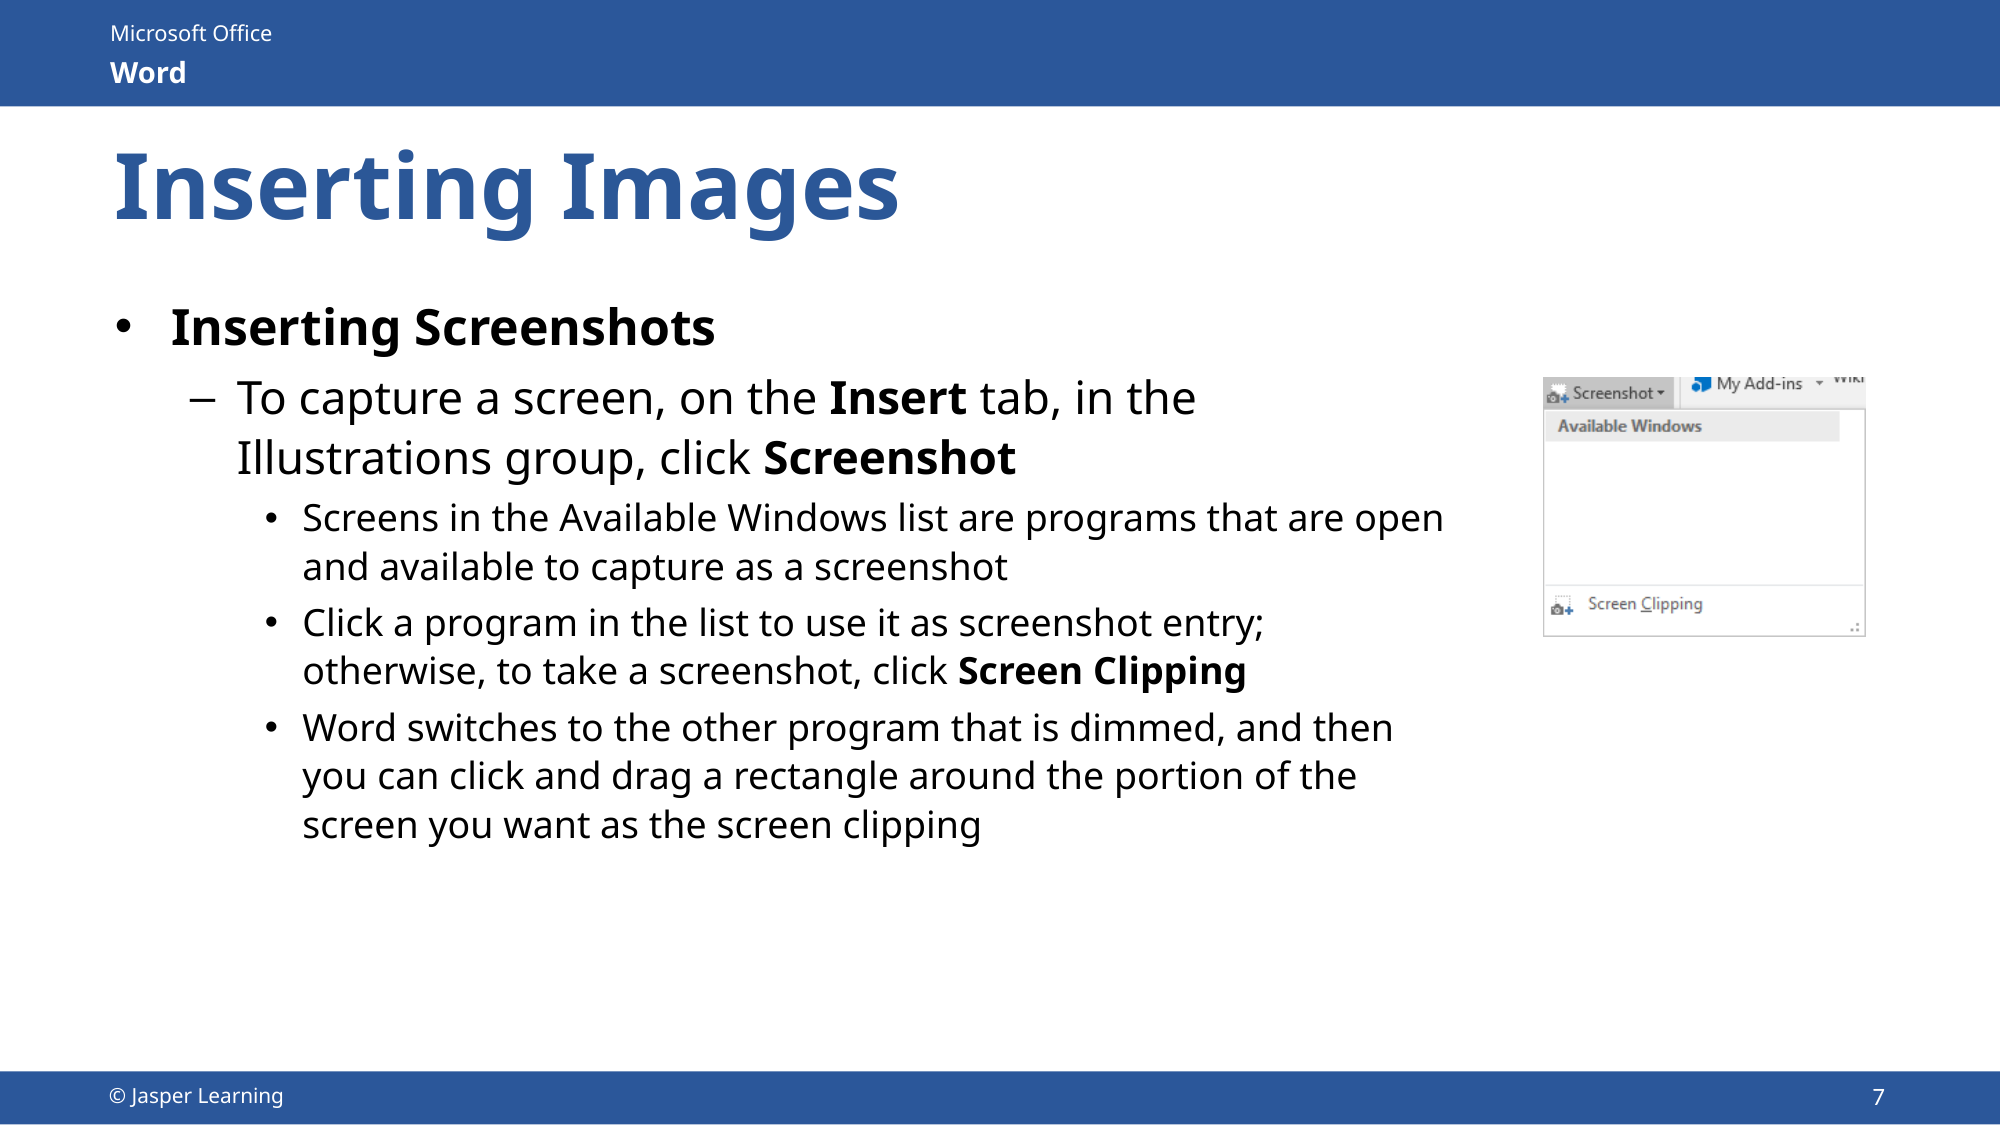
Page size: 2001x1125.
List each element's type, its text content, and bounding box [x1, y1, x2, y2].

picture [1543, 376, 1866, 638]
list Inserting Screenshots To capture a screen, on the Insert tab, in the Illustrations group, click Screenshot Screens in the Available Windows list are programs that are open and available to capture as a screenshot Click a program in the list to use it as screenshot entry; otherwise, to take a screenshot, click Screen Clipping Word switches to the other program that is dimmed, and then you can click and drag a rectangle around the portion of the screen you want as the screen clipping [99, 283, 1471, 1026]
slide_number 7 [1433, 1065, 1900, 1125]
title Inserting Images [99, 118, 1866, 248]
footer © Jasper Learning [94, 1066, 769, 1125]
